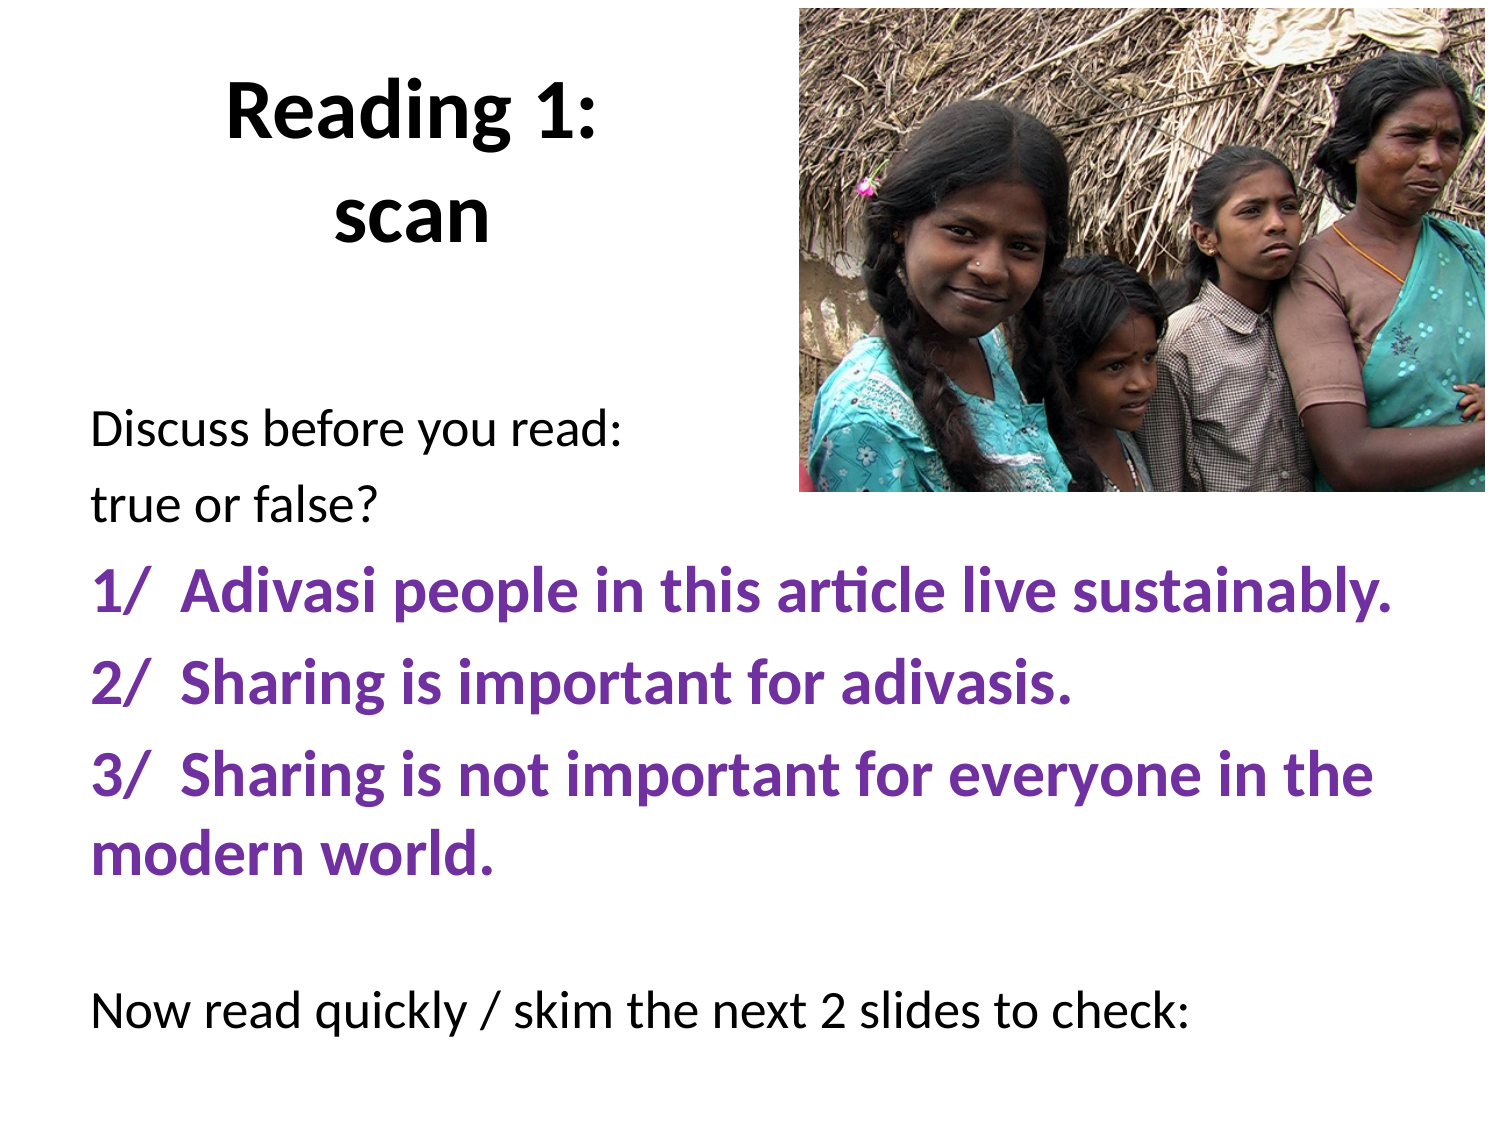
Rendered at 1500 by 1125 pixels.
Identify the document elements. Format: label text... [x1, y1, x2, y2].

picture [798, 8, 1485, 492]
title Reading 1: scan [75, 45, 750, 268]
list Discuss before you read: true or false? 1/ Adivasi people in this article live sustainably. 2/ Sharing is important for adivasis. 3/ Sharing is not important for everyone in the modern world. Now read quickly / skim the next 2 slides to check: [75, 385, 1468, 1059]
